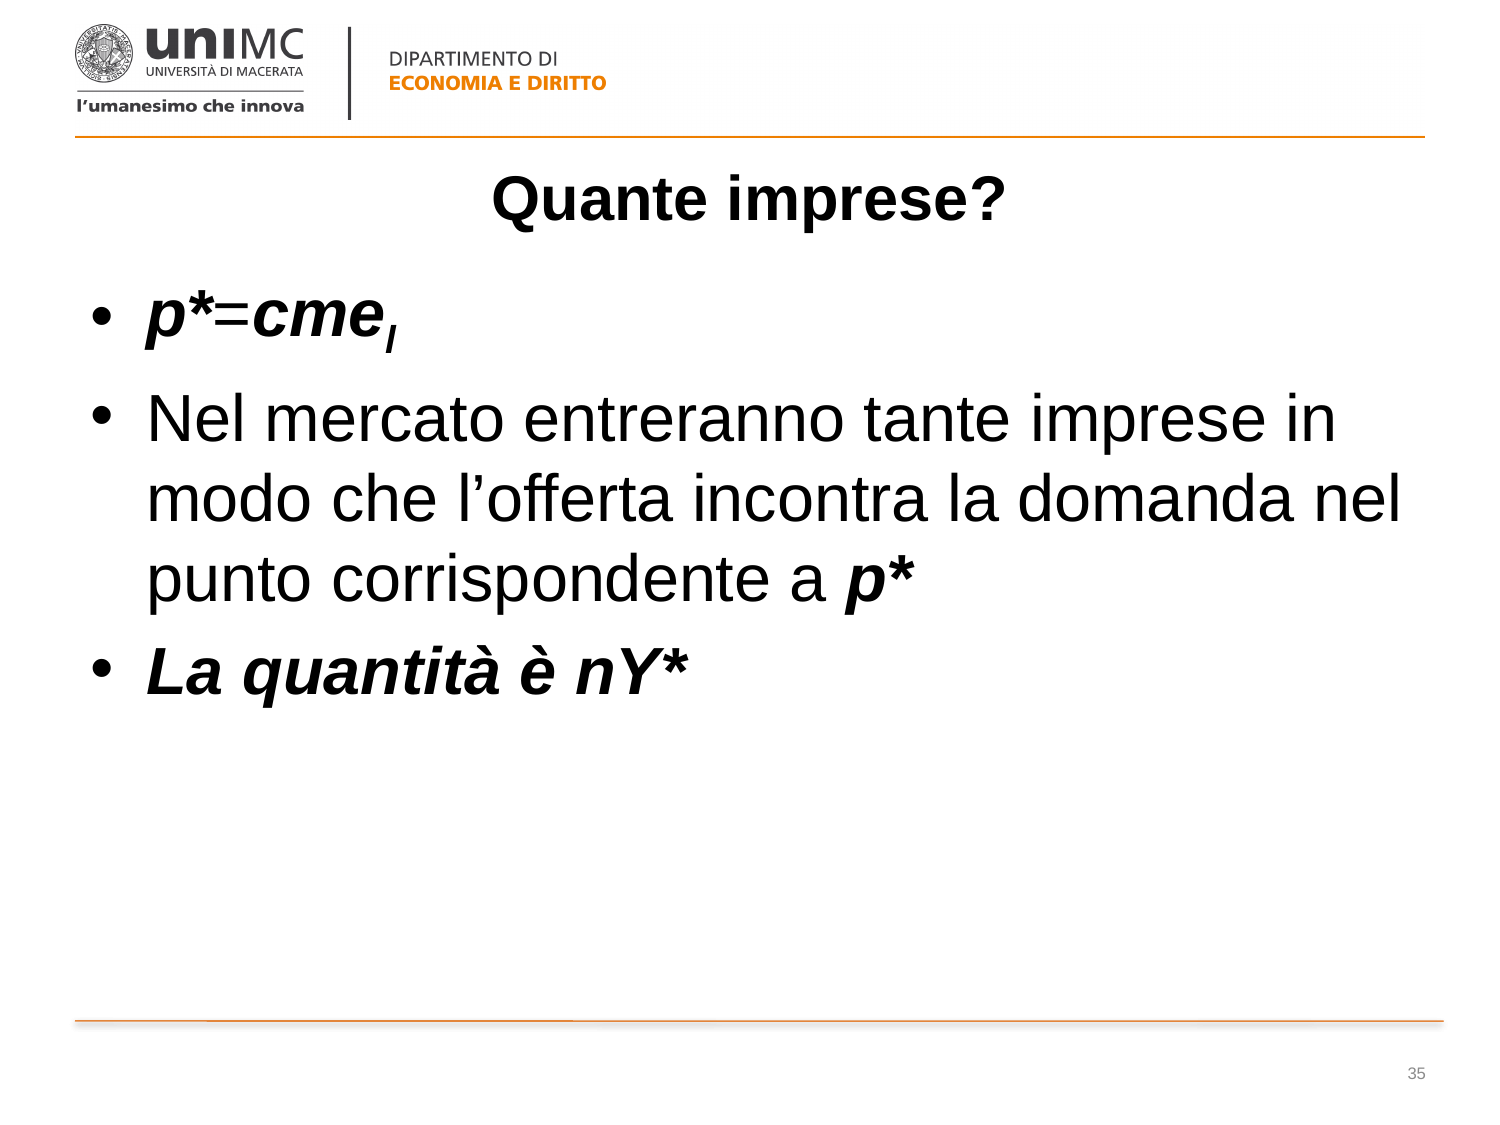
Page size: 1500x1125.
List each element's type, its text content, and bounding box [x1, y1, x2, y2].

slide_number 35 [1091, 1042, 1442, 1103]
list p*=cmel Nel mercato entreranno tante imprese in modo che l’offerta incontra la domanda nel punto corrispondente a p* La quantità è nY* [75, 262, 1425, 1005]
picture [75, 24, 1425, 138]
title Quante imprese? [75, 149, 1425, 241]
